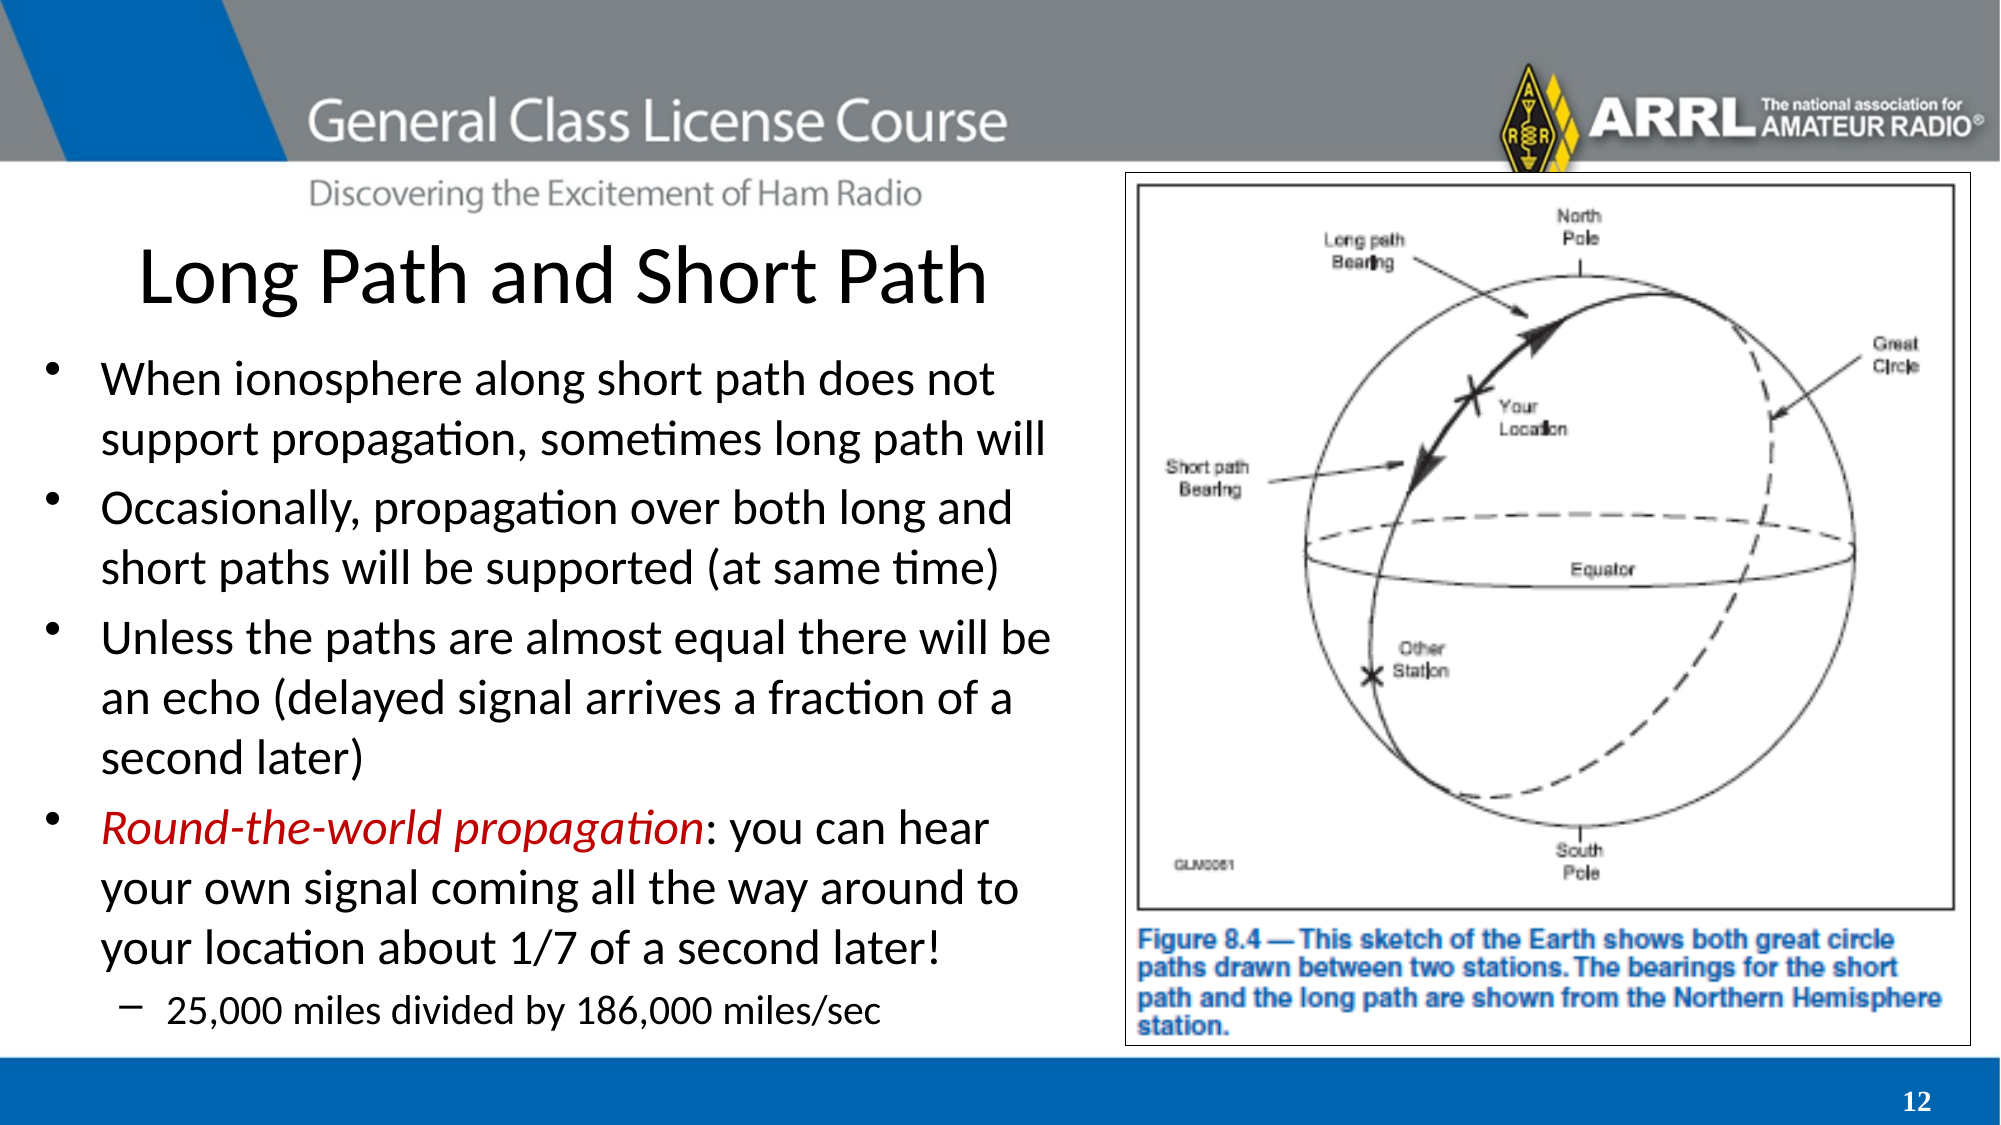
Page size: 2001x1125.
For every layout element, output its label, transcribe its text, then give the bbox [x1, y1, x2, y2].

list When ionosphere along short path does not support propagation, sometimes long path will Occasionally, propagation over both long and short paths will be supported (at same time) Unless the paths are almost equal there will be an echo (delayed signal arrives a fraction of a second later) Round-the-world propagation: you can hear your own signal coming all the way around to your location about 1/7 of a second later! 25,000 miles divided by 186,000 miles/sec [29, 337, 1096, 1075]
picture [0, 0, 2001, 1125]
title Long Path and Short Path [30, 212, 1097, 356]
